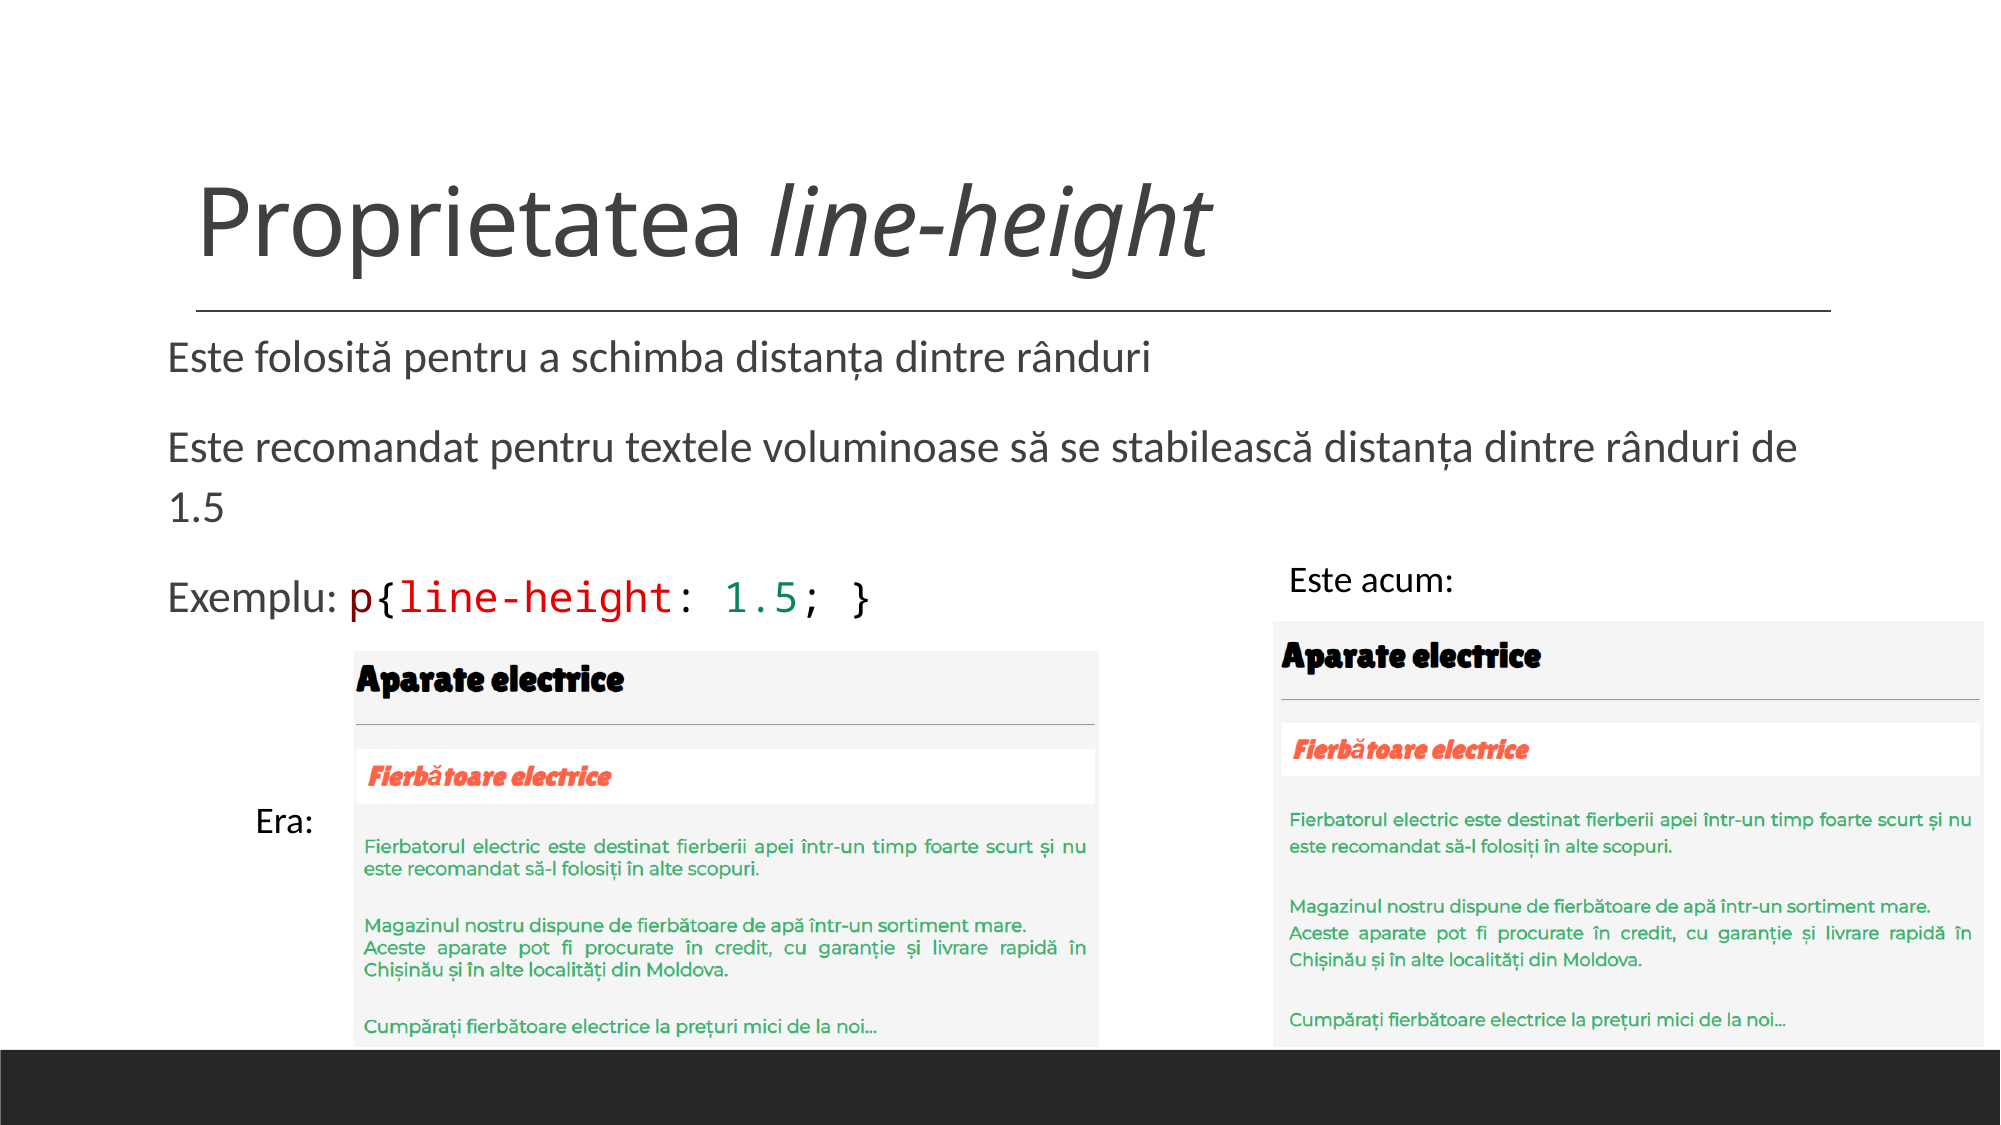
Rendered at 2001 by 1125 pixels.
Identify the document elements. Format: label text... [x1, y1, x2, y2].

picture [354, 651, 1100, 1048]
text_box Era: [240, 788, 330, 849]
text_box Este acum: [1274, 547, 1470, 608]
picture [1272, 620, 1985, 1048]
list Este folosită pentru a schimba distanța dintre rânduri Este recomandat pentru textele voluminoase să se stabilească distanța dintre rânduri de 1.5 Exemplu: p{line-height: 1.5; } [152, 313, 1803, 646]
title Proprietatea line-height [180, 47, 1830, 285]
